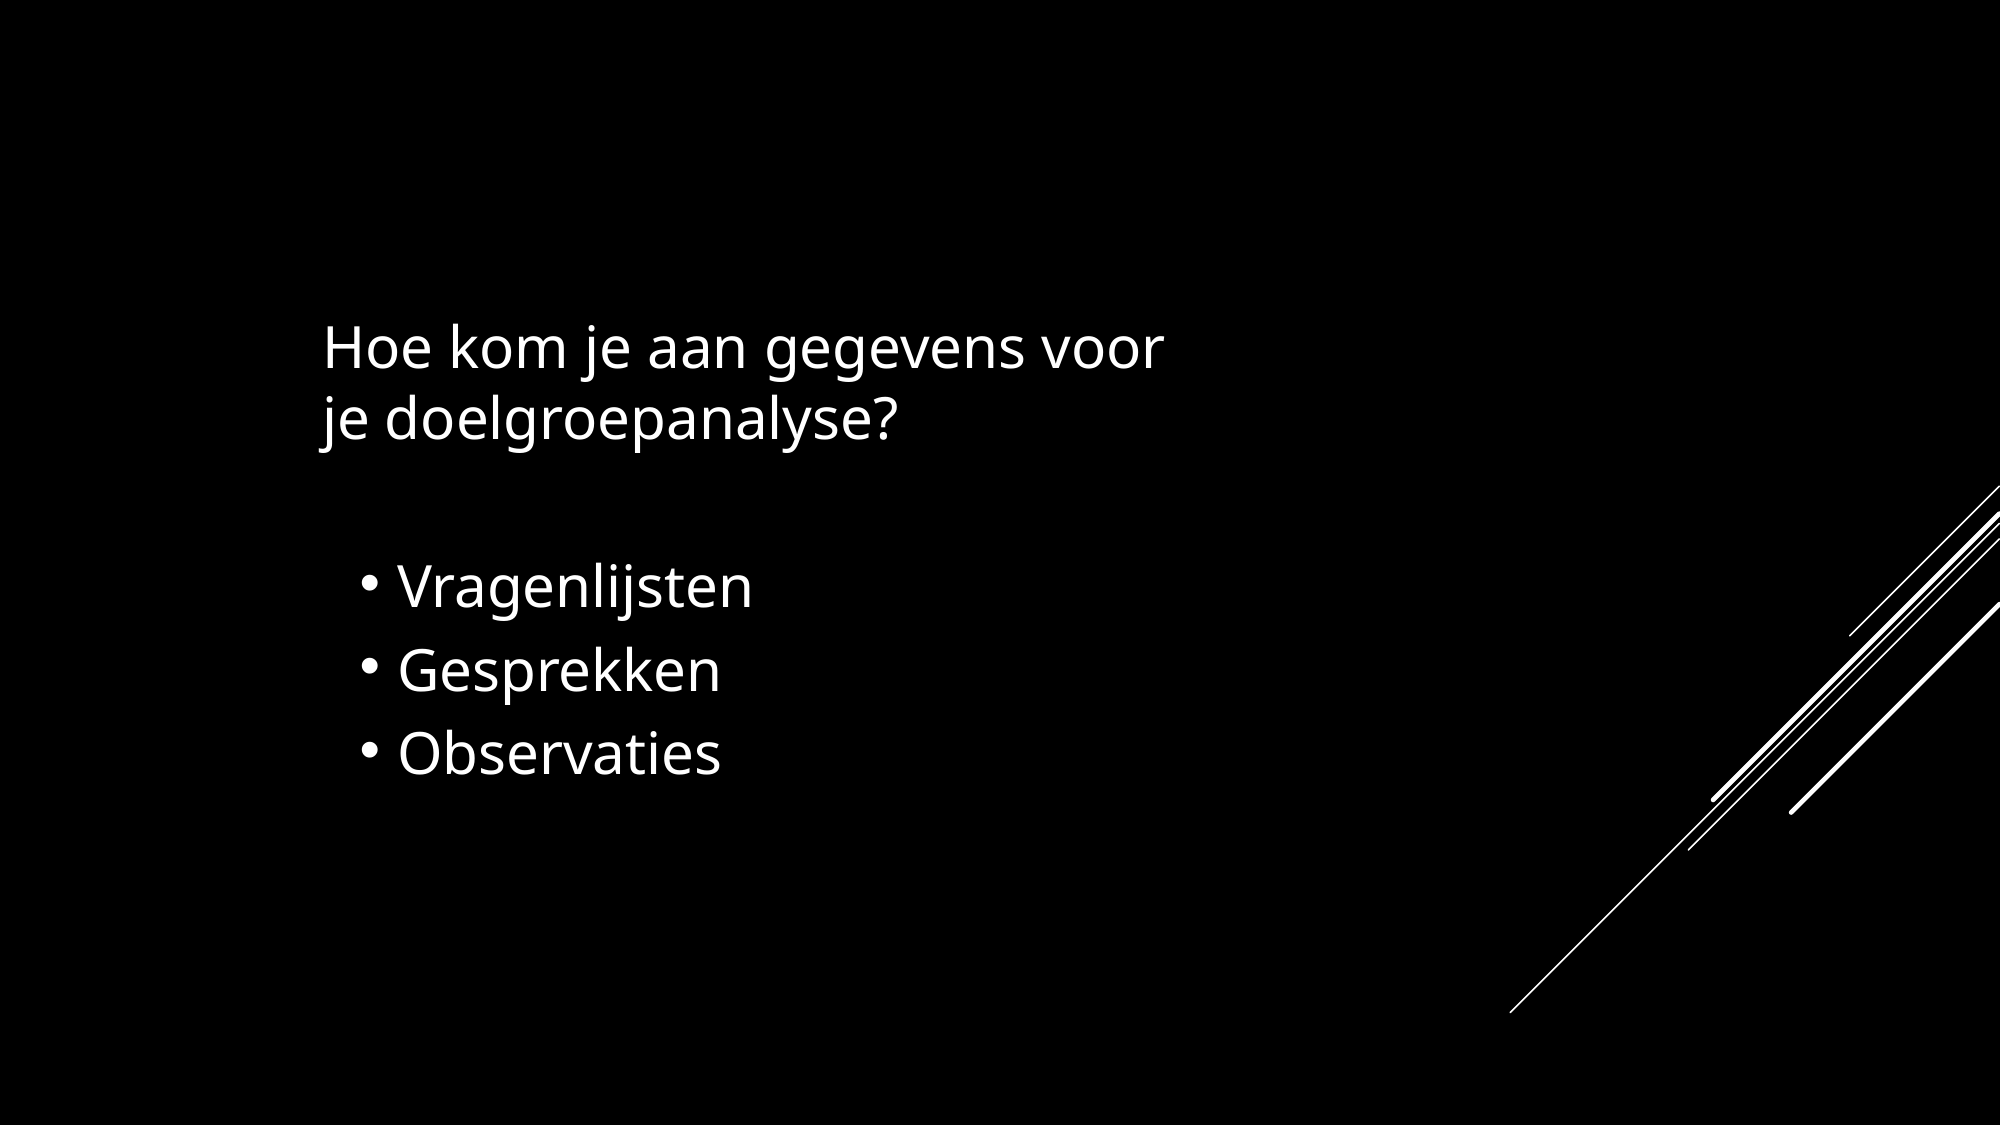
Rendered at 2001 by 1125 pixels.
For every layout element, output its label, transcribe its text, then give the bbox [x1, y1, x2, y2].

text_box Hoe kom je aan gegevens voor je doelgroepanalyse? Vragenlijsten Gesprekken Observaties [307, 303, 1201, 852]
